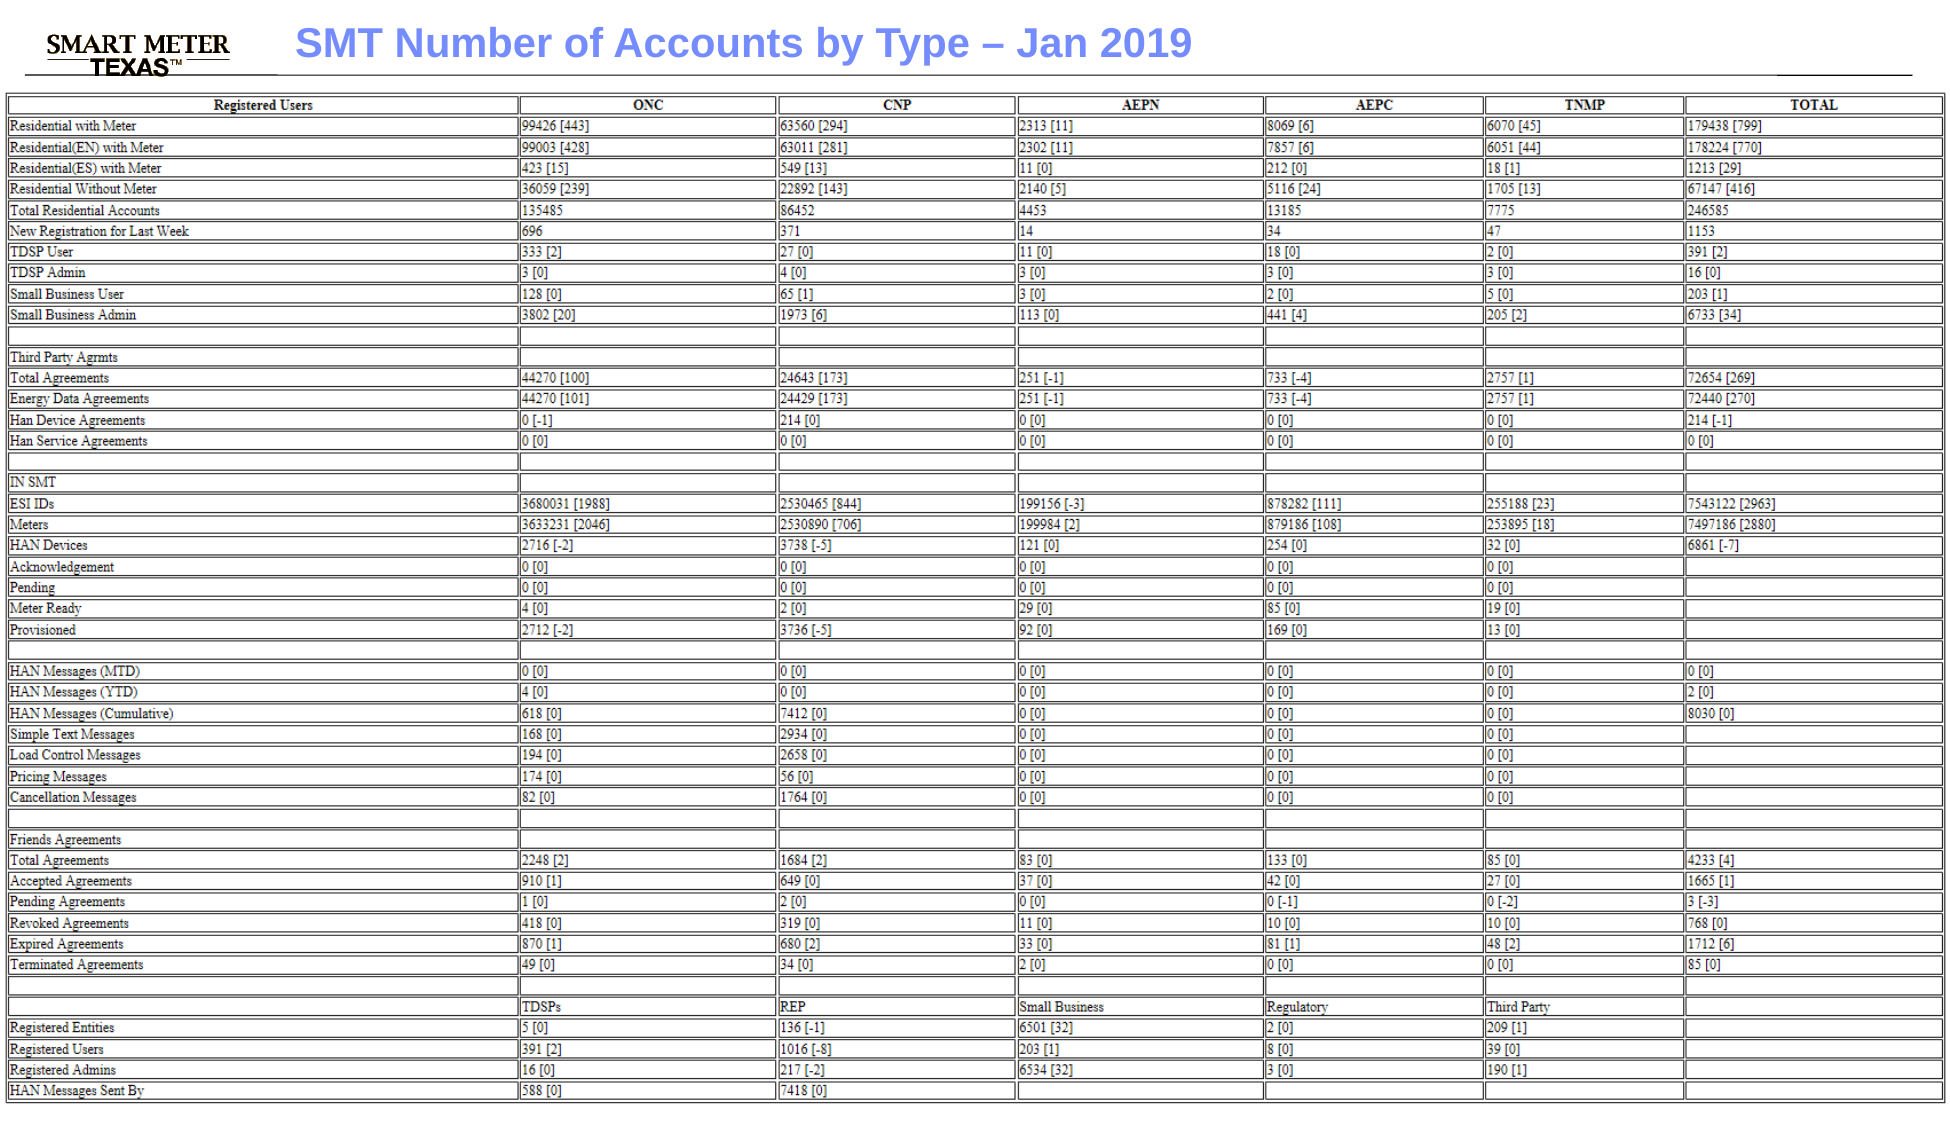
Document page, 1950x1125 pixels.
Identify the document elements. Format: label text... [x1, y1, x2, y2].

picture [33, 76, 199, 84]
picture [33, 24, 238, 74]
picture [0, 87, 1950, 1110]
text_box SMT Number of Accounts by Type – Jan 2019 [199, 37, 1850, 74]
